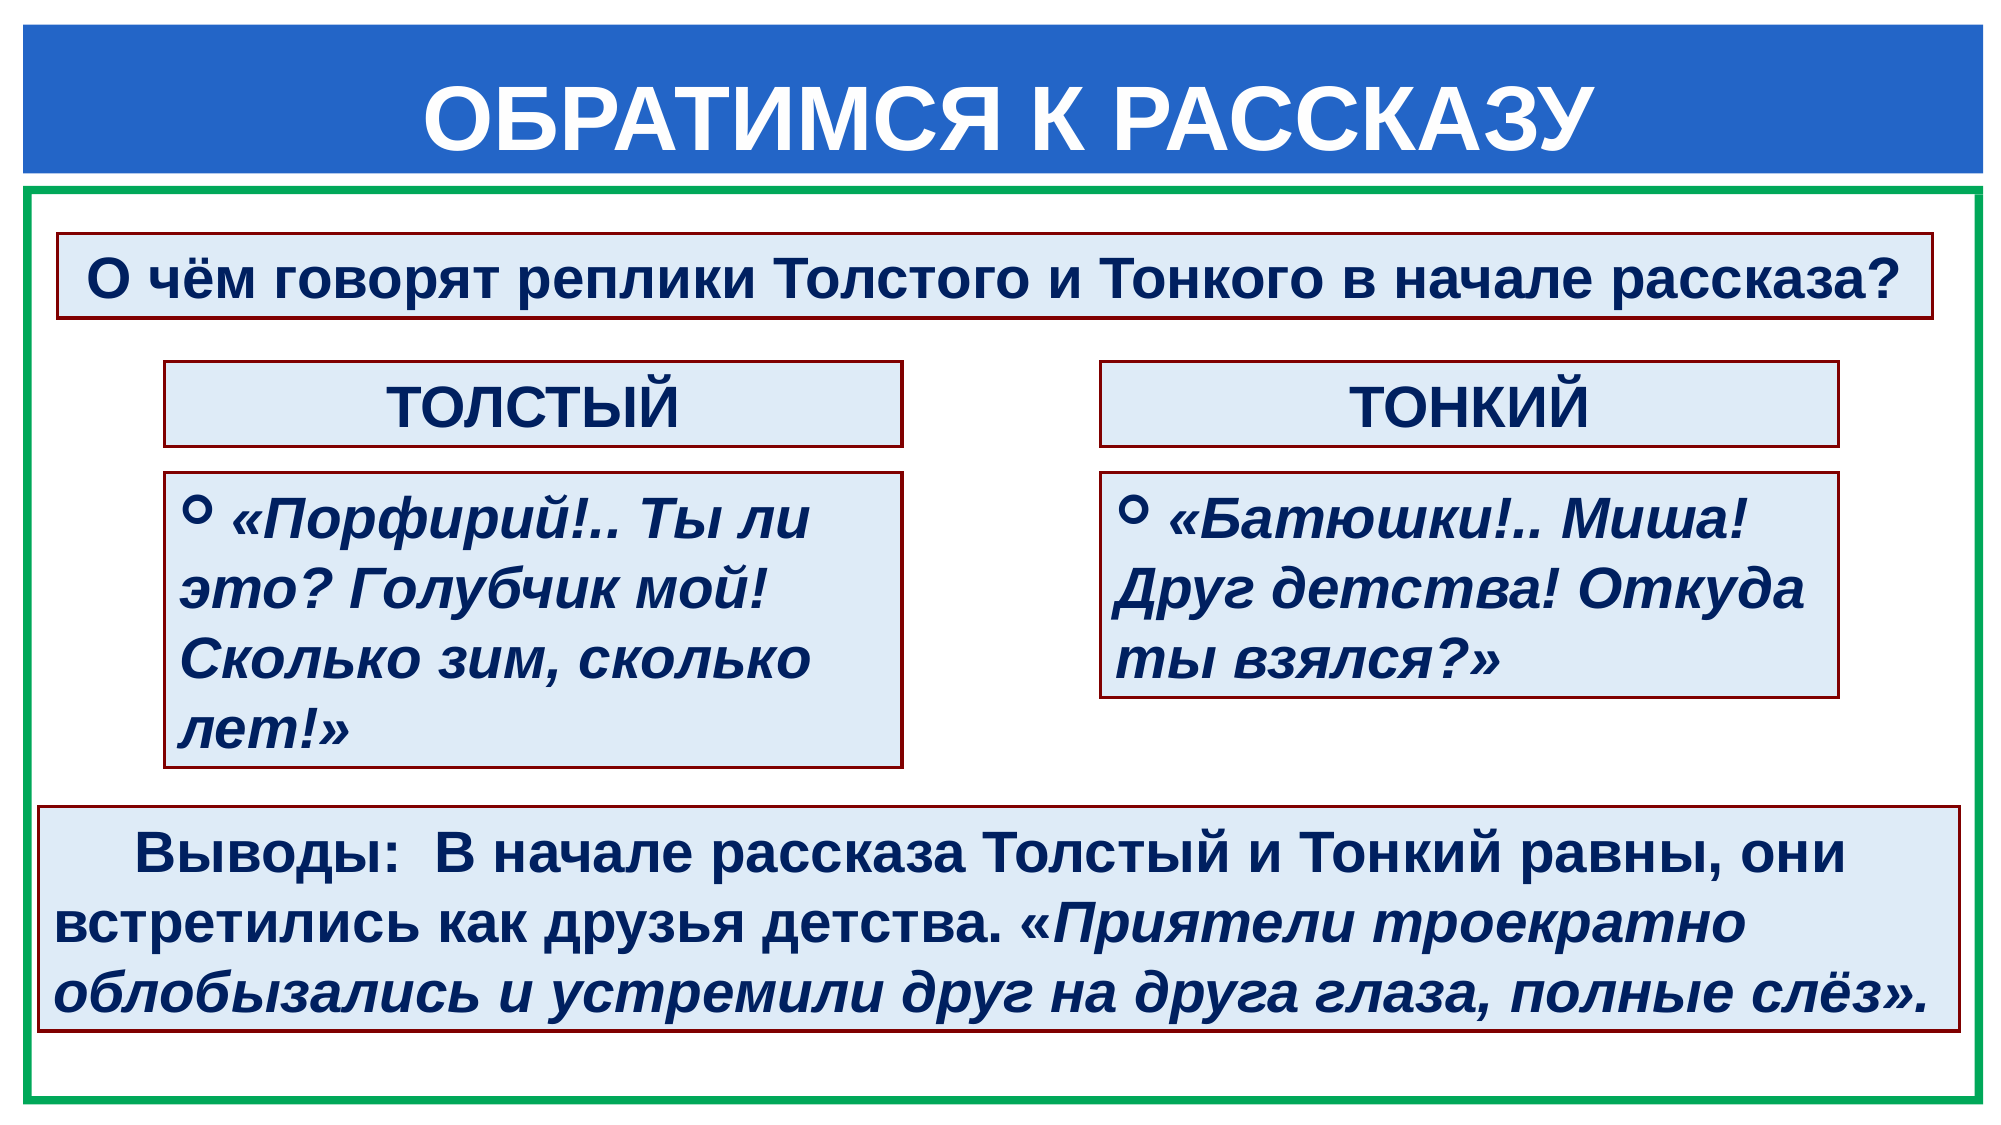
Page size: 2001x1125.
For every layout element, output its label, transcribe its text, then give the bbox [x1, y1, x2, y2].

text_box О чём говорят реплики Толстого и Тонкого в начале рассказа? [57, 233, 1933, 318]
text_box Выводы: В начале рассказа Толстый и Тонкий равны, они встретились как друзья детства. «Приятели троекратно облобызались и устремили друг на друга глаза, полные слёз». [38, 806, 1960, 1031]
text_box ТОЛСТЫЙ [164, 361, 902, 447]
text_box ТОНКИЙ [1100, 361, 1839, 447]
text_box «Порфирий!.. Ты ли это? Голубчик мой! Сколько зим, сколько лет!» [164, 472, 902, 768]
title ОБРАТИМСЯ К РАССКАЗУ [0, 70, 2000, 172]
text_box «Батюшки!.. Миша! Друг детства! Откуда ты взялся?» [1100, 472, 1839, 698]
